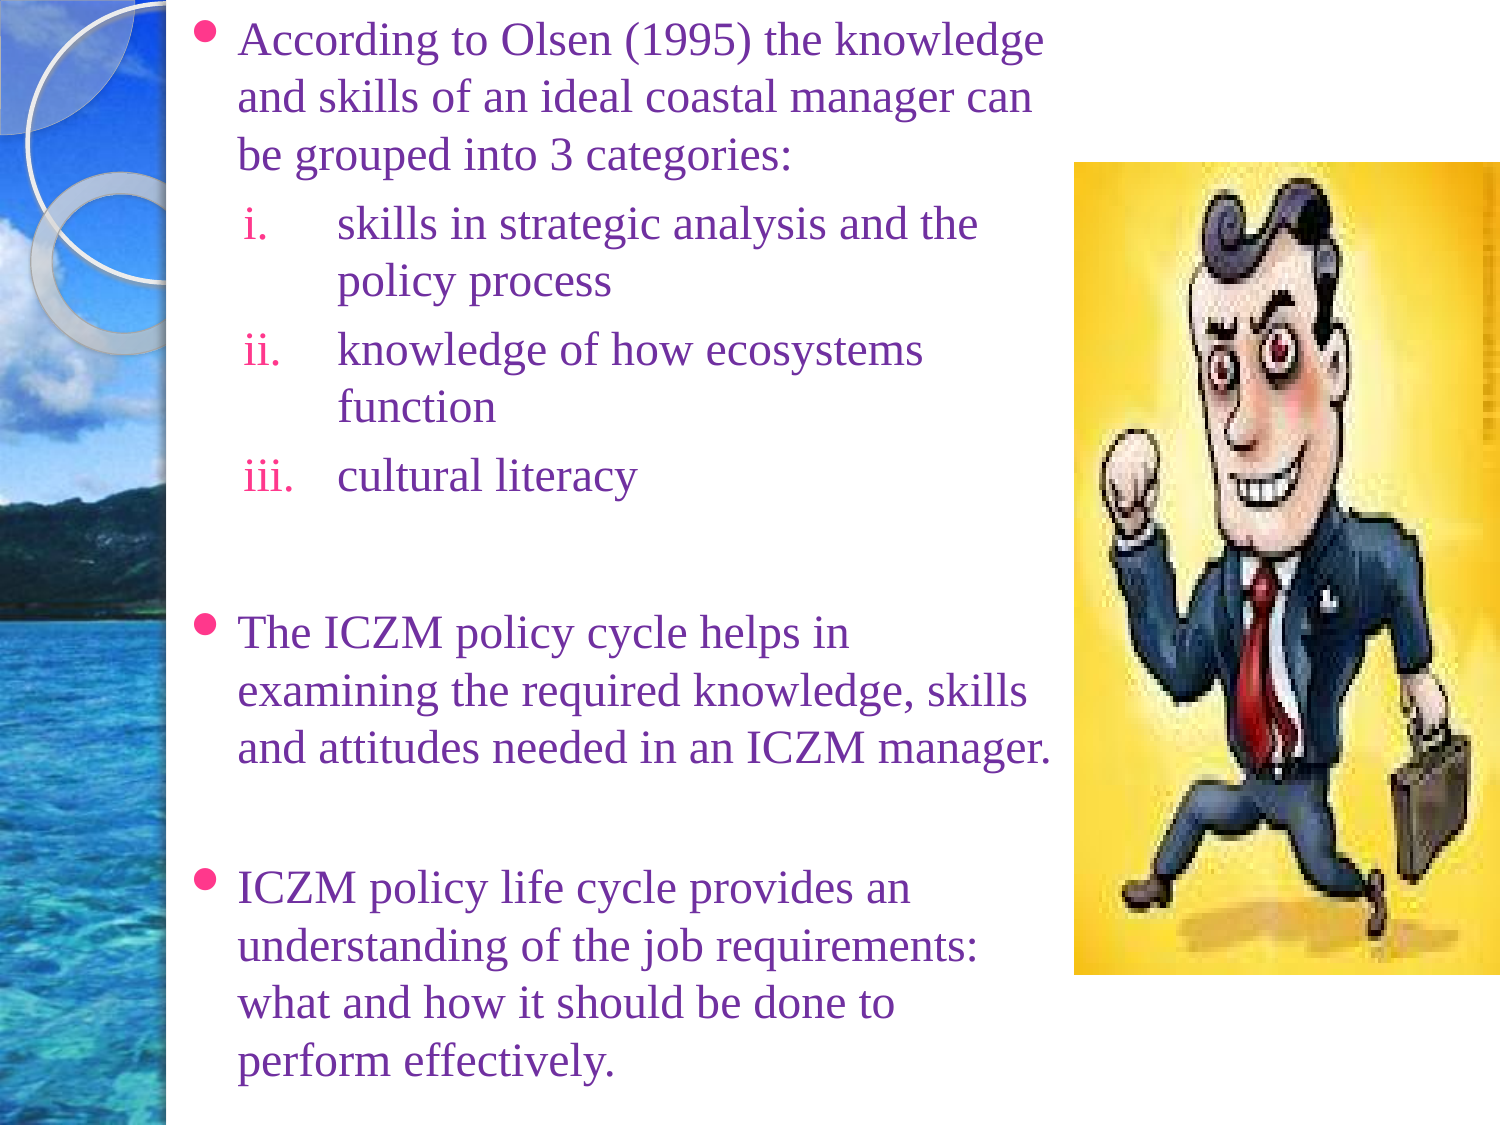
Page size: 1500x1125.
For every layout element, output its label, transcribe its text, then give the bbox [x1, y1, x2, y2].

list According to Olsen (1995) the knowledge and skills of an ideal coastal manager can be grouped into 3 categories: skills in strategic analysis and the policy process knowledge of how ecosystems function cultural literacy The ICZM policy cycle helps in examining the required knowledge, skills and attitudes needed in an ICZM manager. ICZM policy life cycle provides an understanding of the job requirements: what and how it should be done to perform effectively. [162, 0, 1075, 788]
picture [62, 195, 160, 280]
picture [136, 0, 162, 4]
picture [0, 134, 166, 1125]
picture [53, 240, 160, 332]
picture [32, 13, 160, 207]
picture [1074, 162, 1500, 976]
